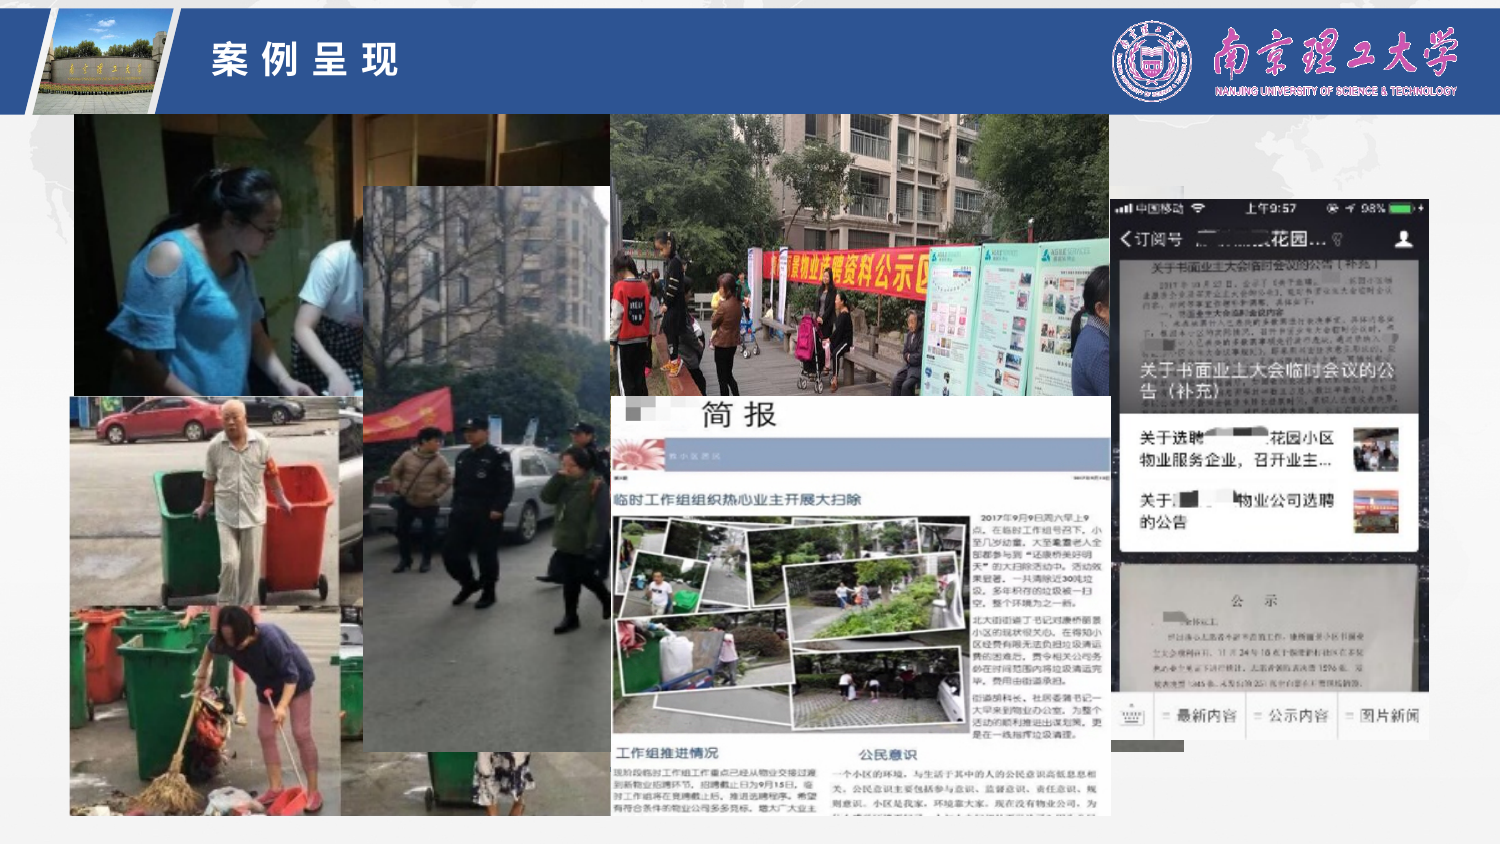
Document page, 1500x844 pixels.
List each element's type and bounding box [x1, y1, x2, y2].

picture [0, 0, 1500, 8]
text_box [0, 8, 1500, 116]
picture [0, 114, 1500, 844]
